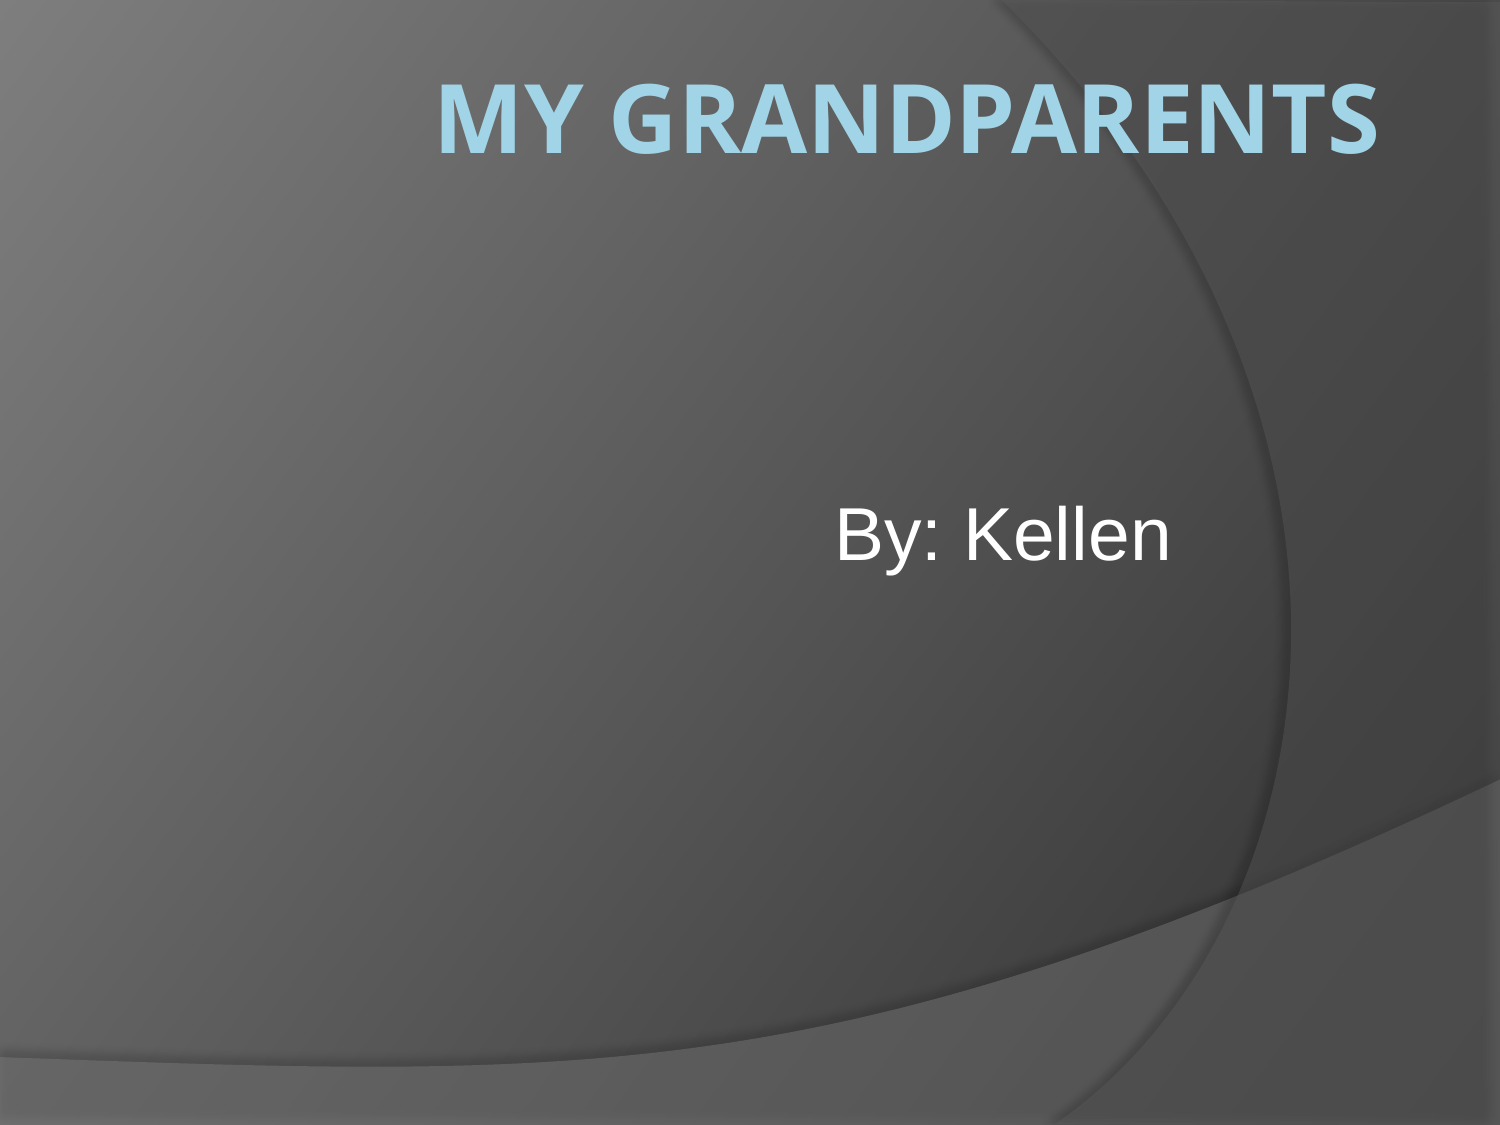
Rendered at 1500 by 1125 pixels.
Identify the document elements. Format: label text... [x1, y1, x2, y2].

subtitle By: Kellen [137, 287, 1201, 575]
title My Grandparents [112, 50, 1388, 275]
